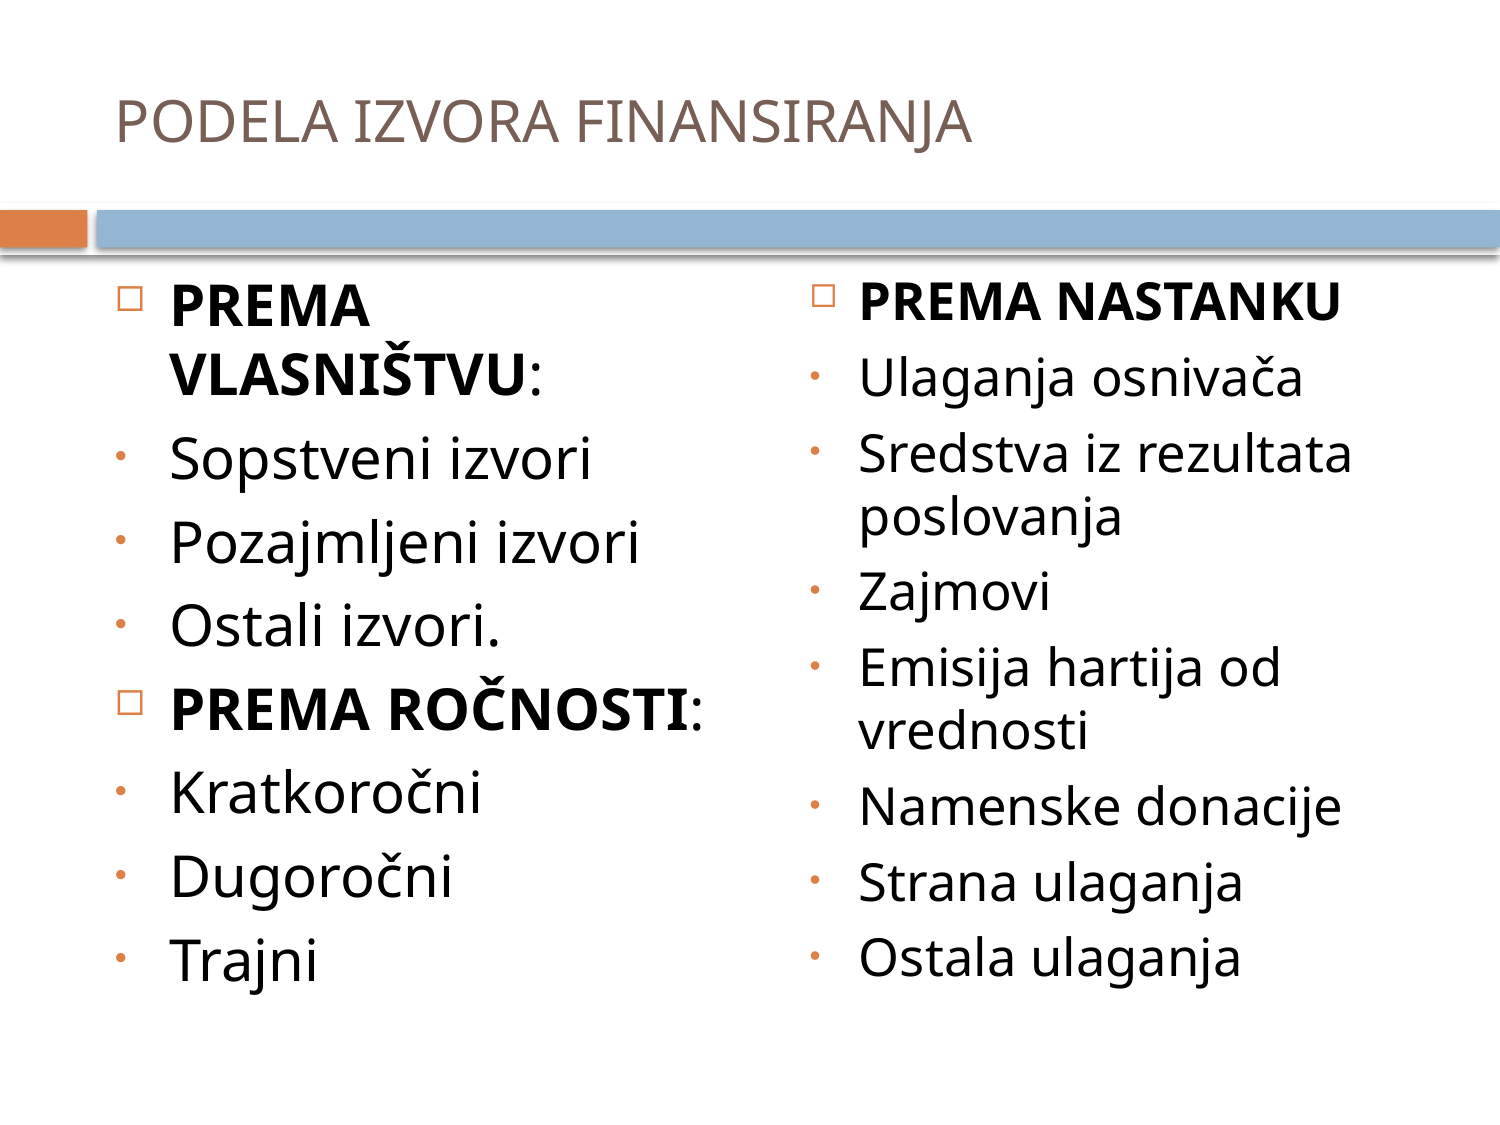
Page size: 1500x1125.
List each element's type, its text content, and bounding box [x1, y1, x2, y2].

list PREMA VLASNIŠTVU: Sopstveni izvori Pozajmljeni izvori Ostali izvori. PREMA ROČNOSTI: Kratkoročni Dugoročni Trajni [99, 260, 738, 1011]
title PODELA IZVORA FINANSIRANJA [99, 37, 1438, 200]
list PREMA NASTANKU Ulaganja osnivača Sredstva iz rezultata poslovanja Zajmovi Emisija hartija od vrednosti Namenske donacije Strana ulaganja Ostala ulaganja [794, 260, 1433, 1011]
